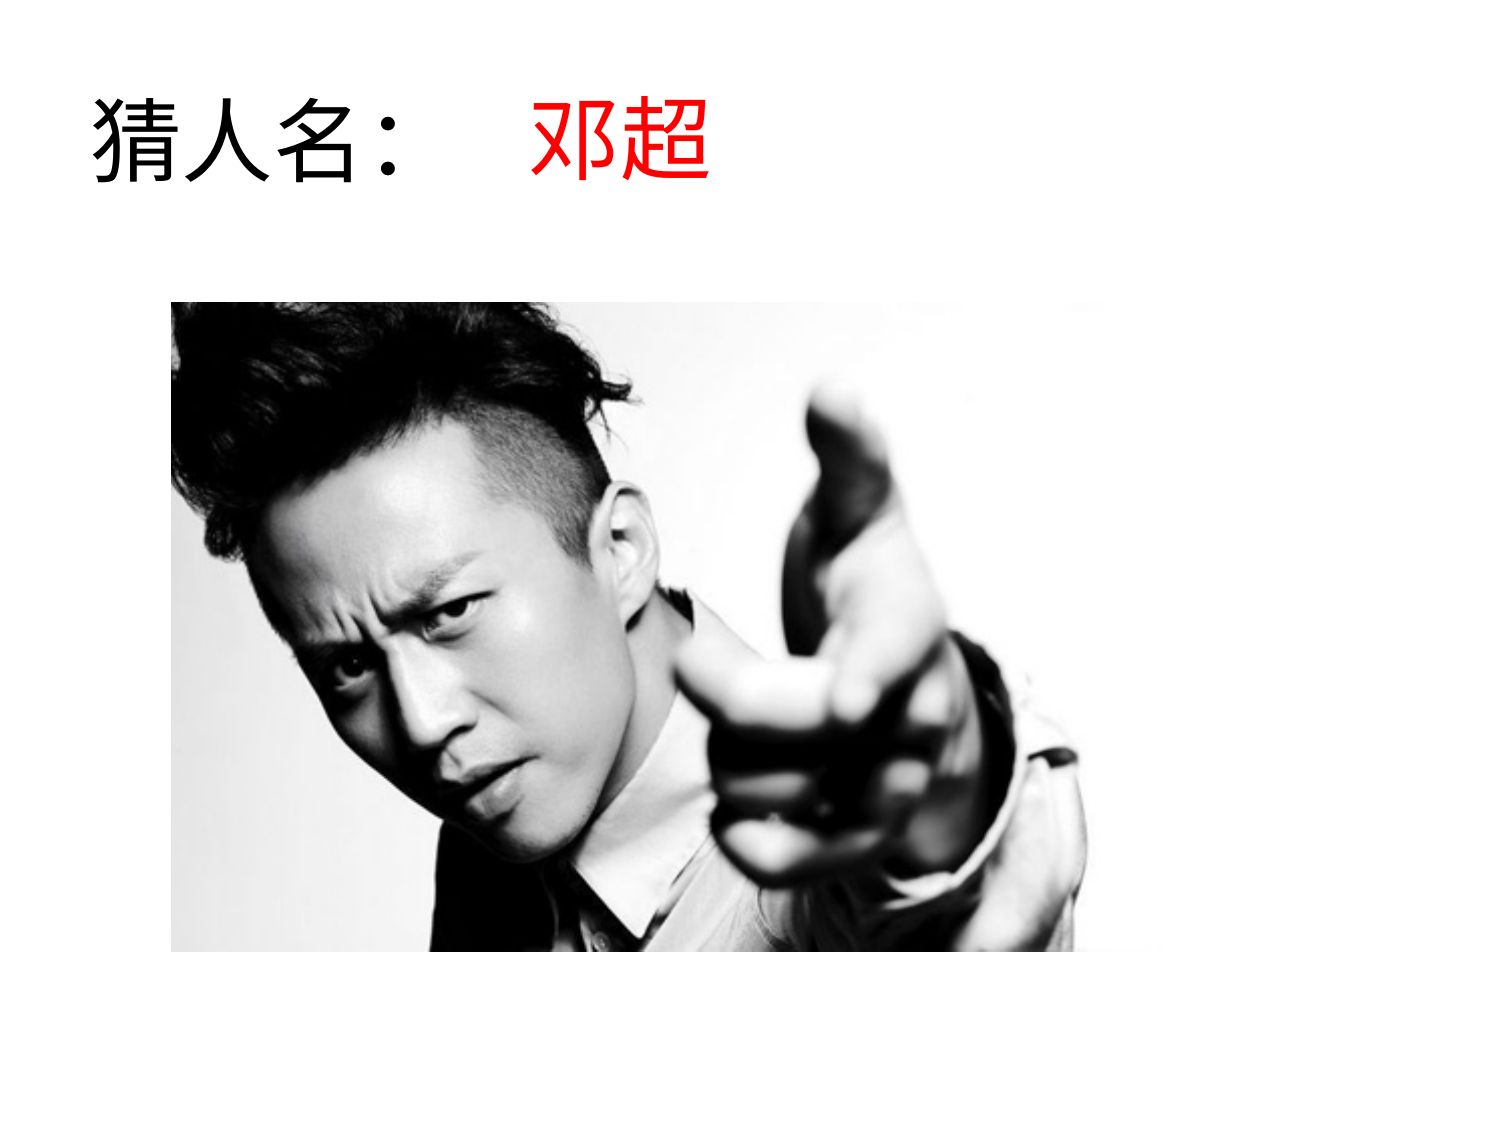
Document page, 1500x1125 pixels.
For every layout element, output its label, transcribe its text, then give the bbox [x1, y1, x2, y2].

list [170, 302, 1176, 952]
title 猜人名： [75, 45, 431, 233]
text_box 邓超 [513, 42, 870, 231]
